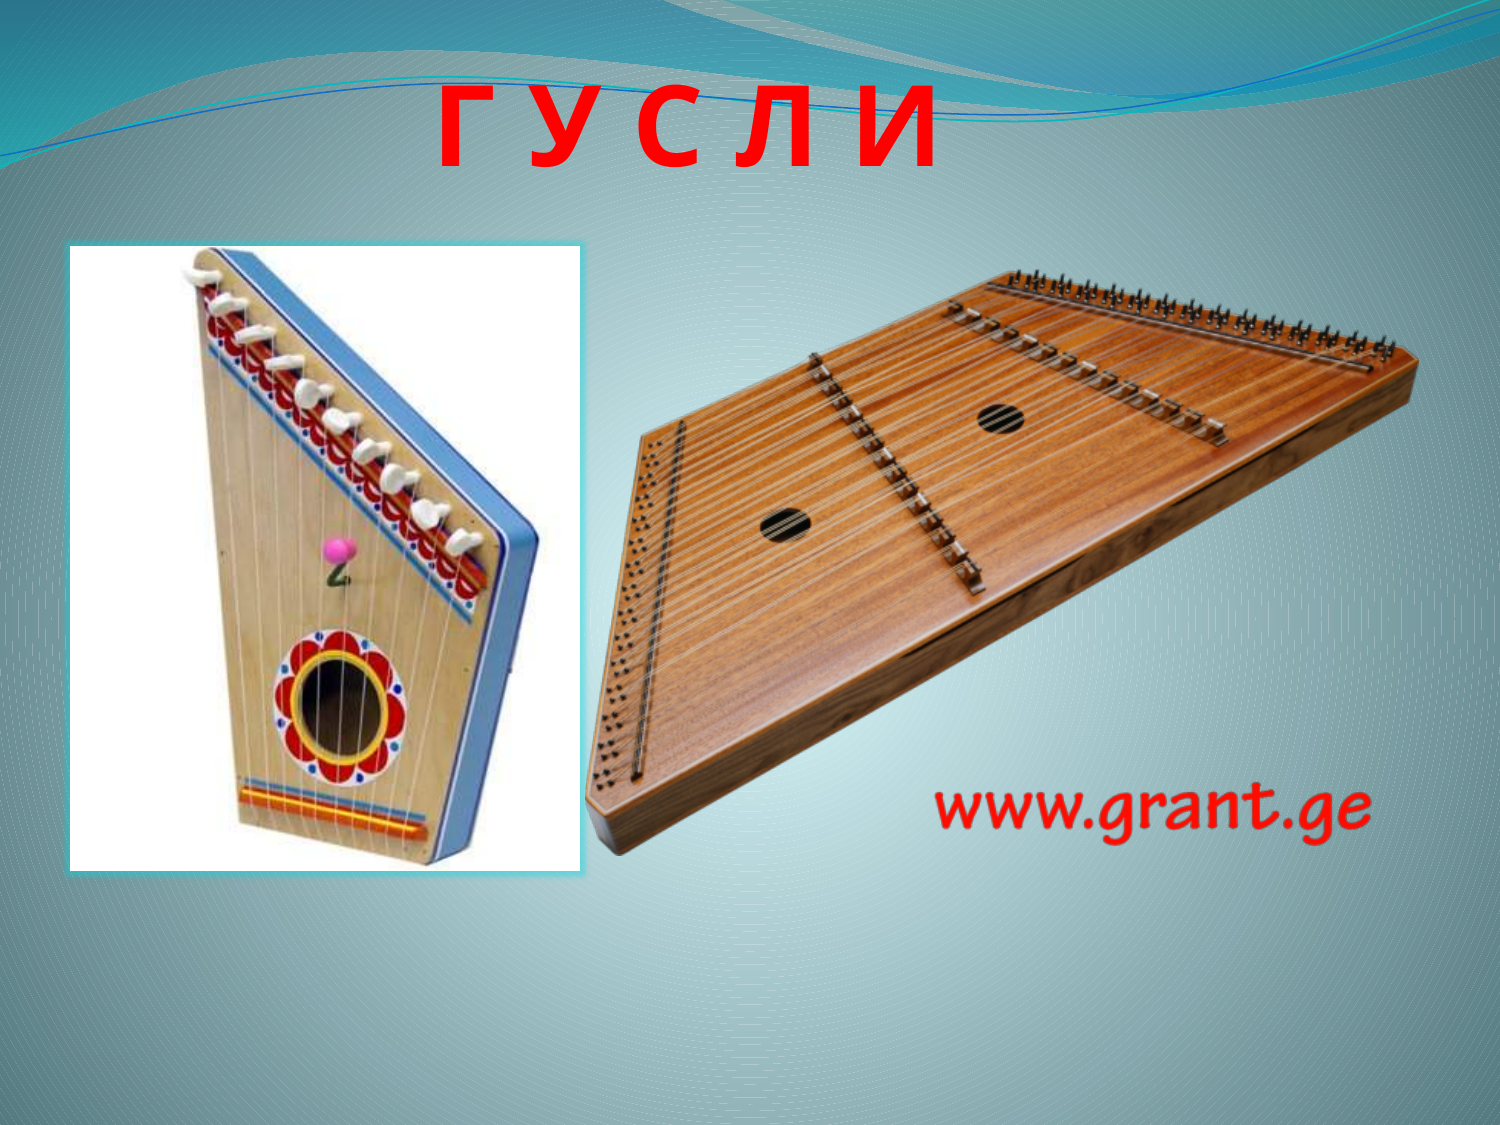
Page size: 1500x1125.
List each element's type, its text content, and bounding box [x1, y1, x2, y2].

text_box Г У С Л И [380, 46, 997, 197]
picture [585, 269, 1419, 856]
picture [70, 245, 580, 872]
